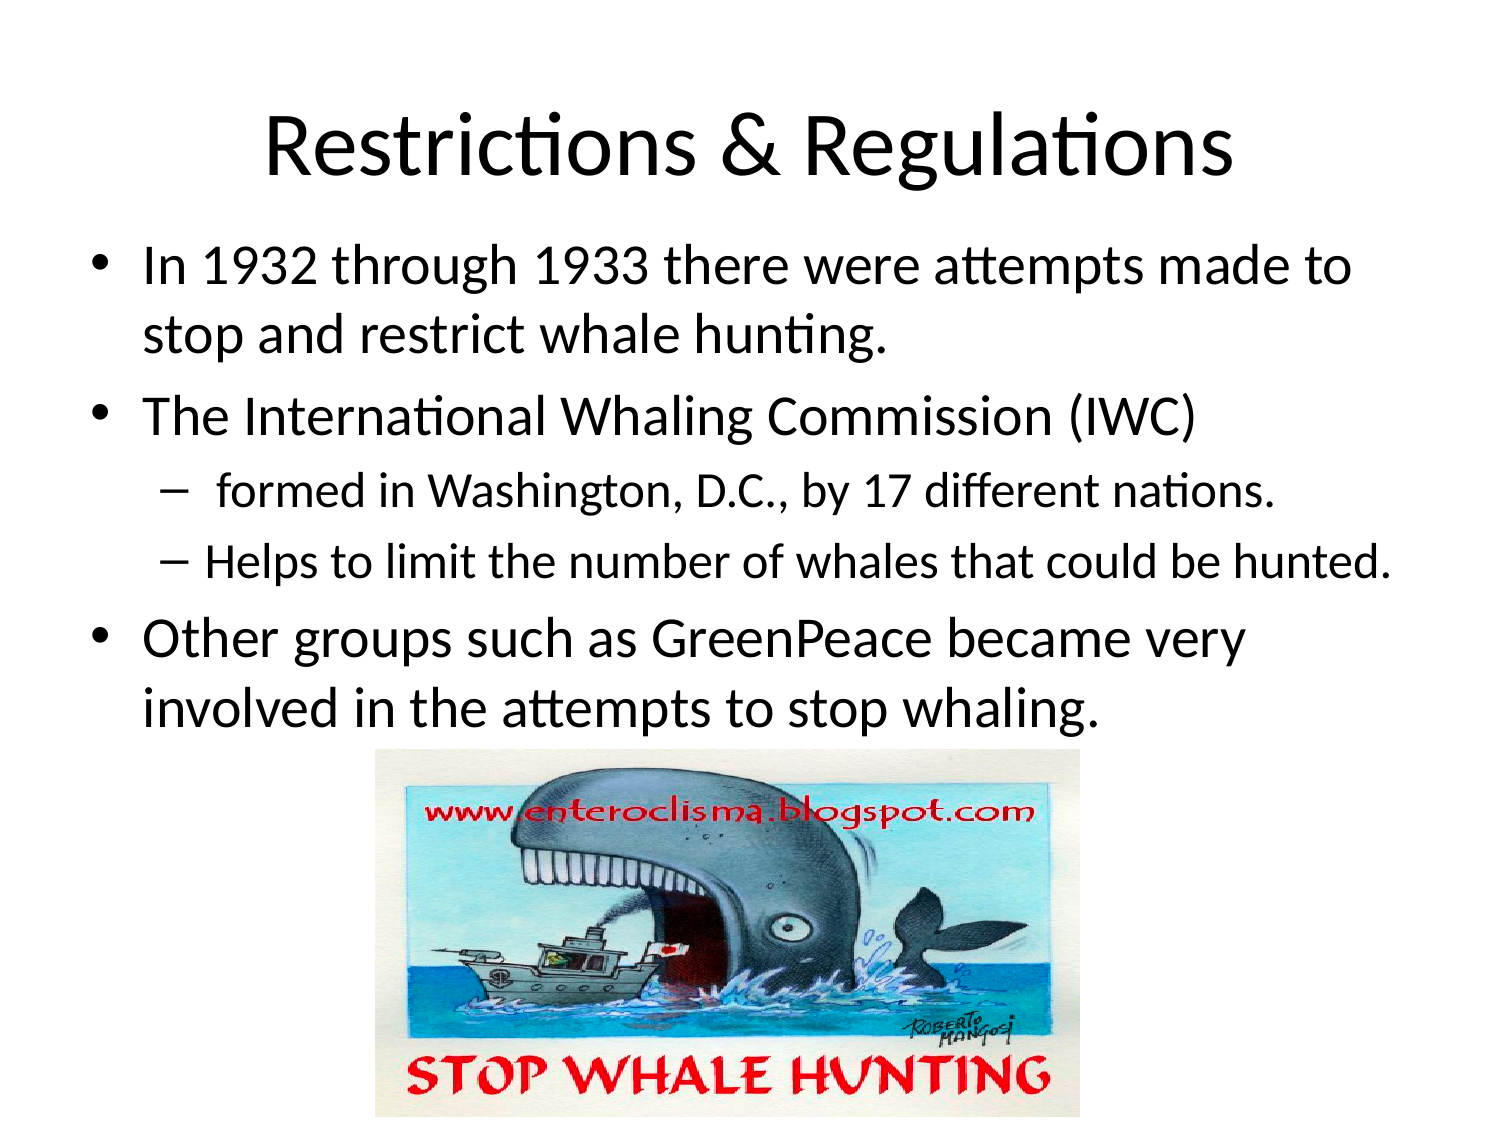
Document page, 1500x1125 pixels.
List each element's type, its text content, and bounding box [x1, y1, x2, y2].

title Restrictions & Regulations [75, 45, 1425, 137]
list In 1932 through 1933 there were attempts made to stop and restrict whale hunting. The International Whaling Commission (IWC) formed in Washington, D.C., by 17 different nations. Helps to limit the number of whales that could be hunted. Other groups such as GreenPeace became very involved in the attempts to stop whaling. [75, 137, 1425, 1000]
picture [374, 749, 1081, 1117]
